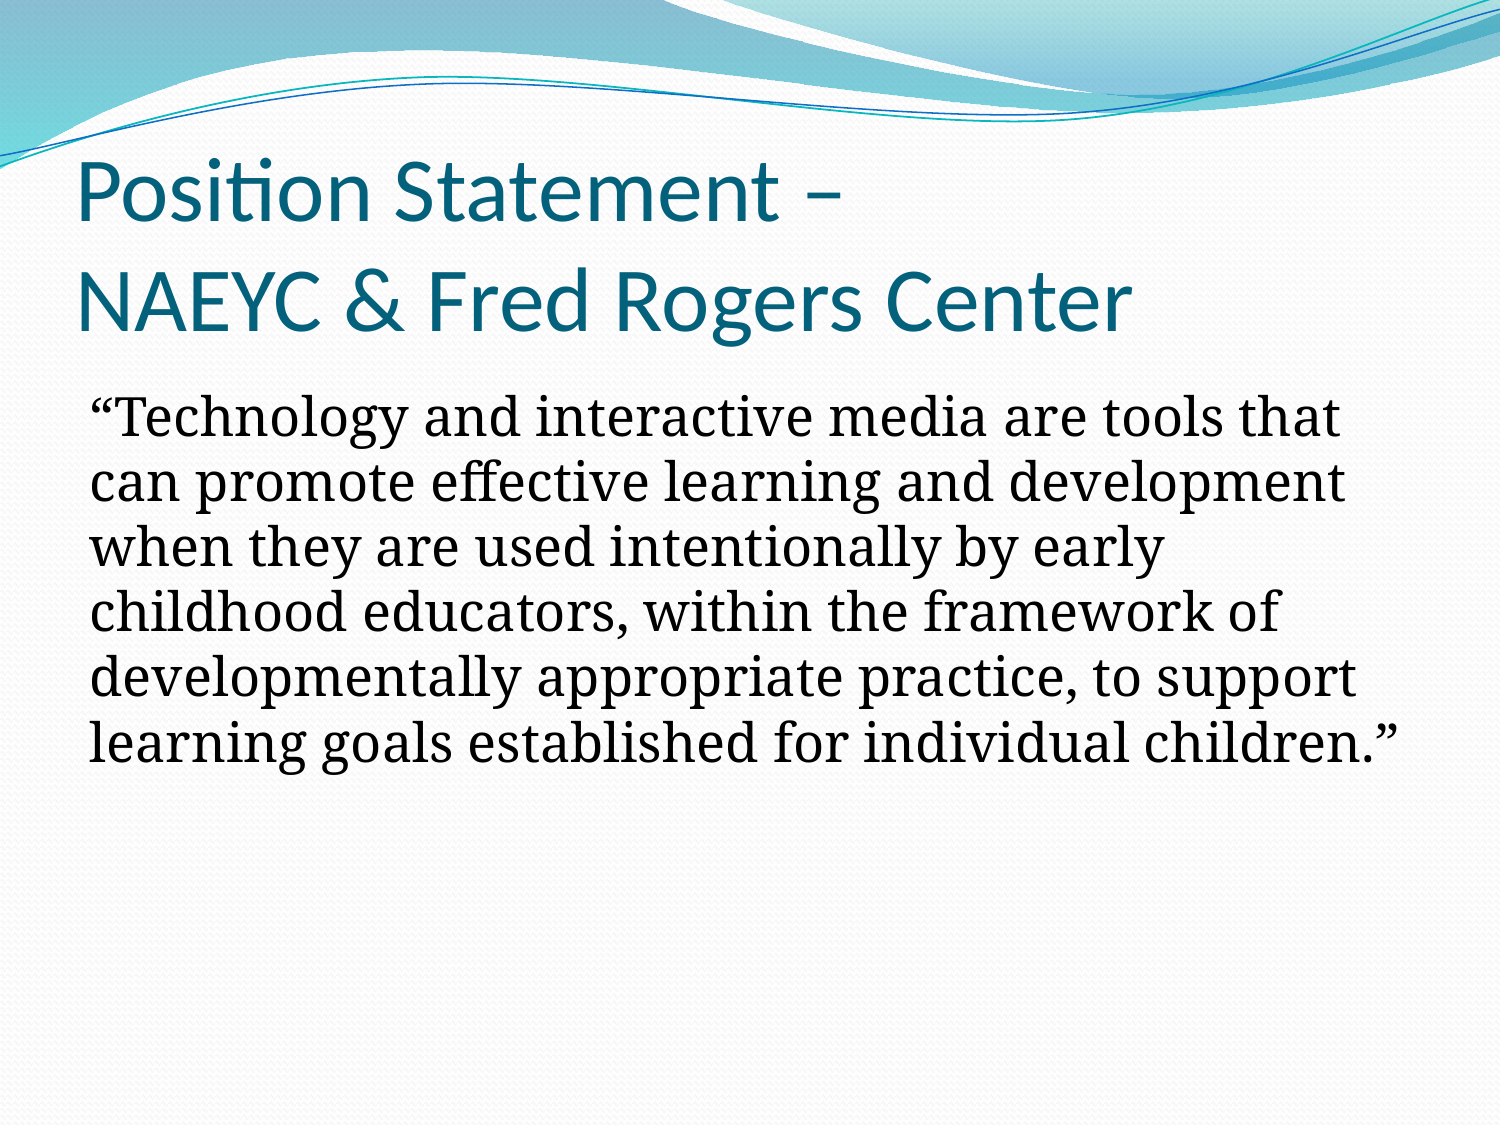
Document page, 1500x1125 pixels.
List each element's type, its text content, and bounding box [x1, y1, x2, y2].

list “Technology and interactive media are tools that can promote effective learning and development when they are used intentionally by early childhood educators, within the framework of developmentally appropriate practice, to support learning goals established for individual children.” [75, 375, 1425, 1063]
title Position Statement – NAEYC & Fred Rogers Center [75, 137, 1425, 350]
